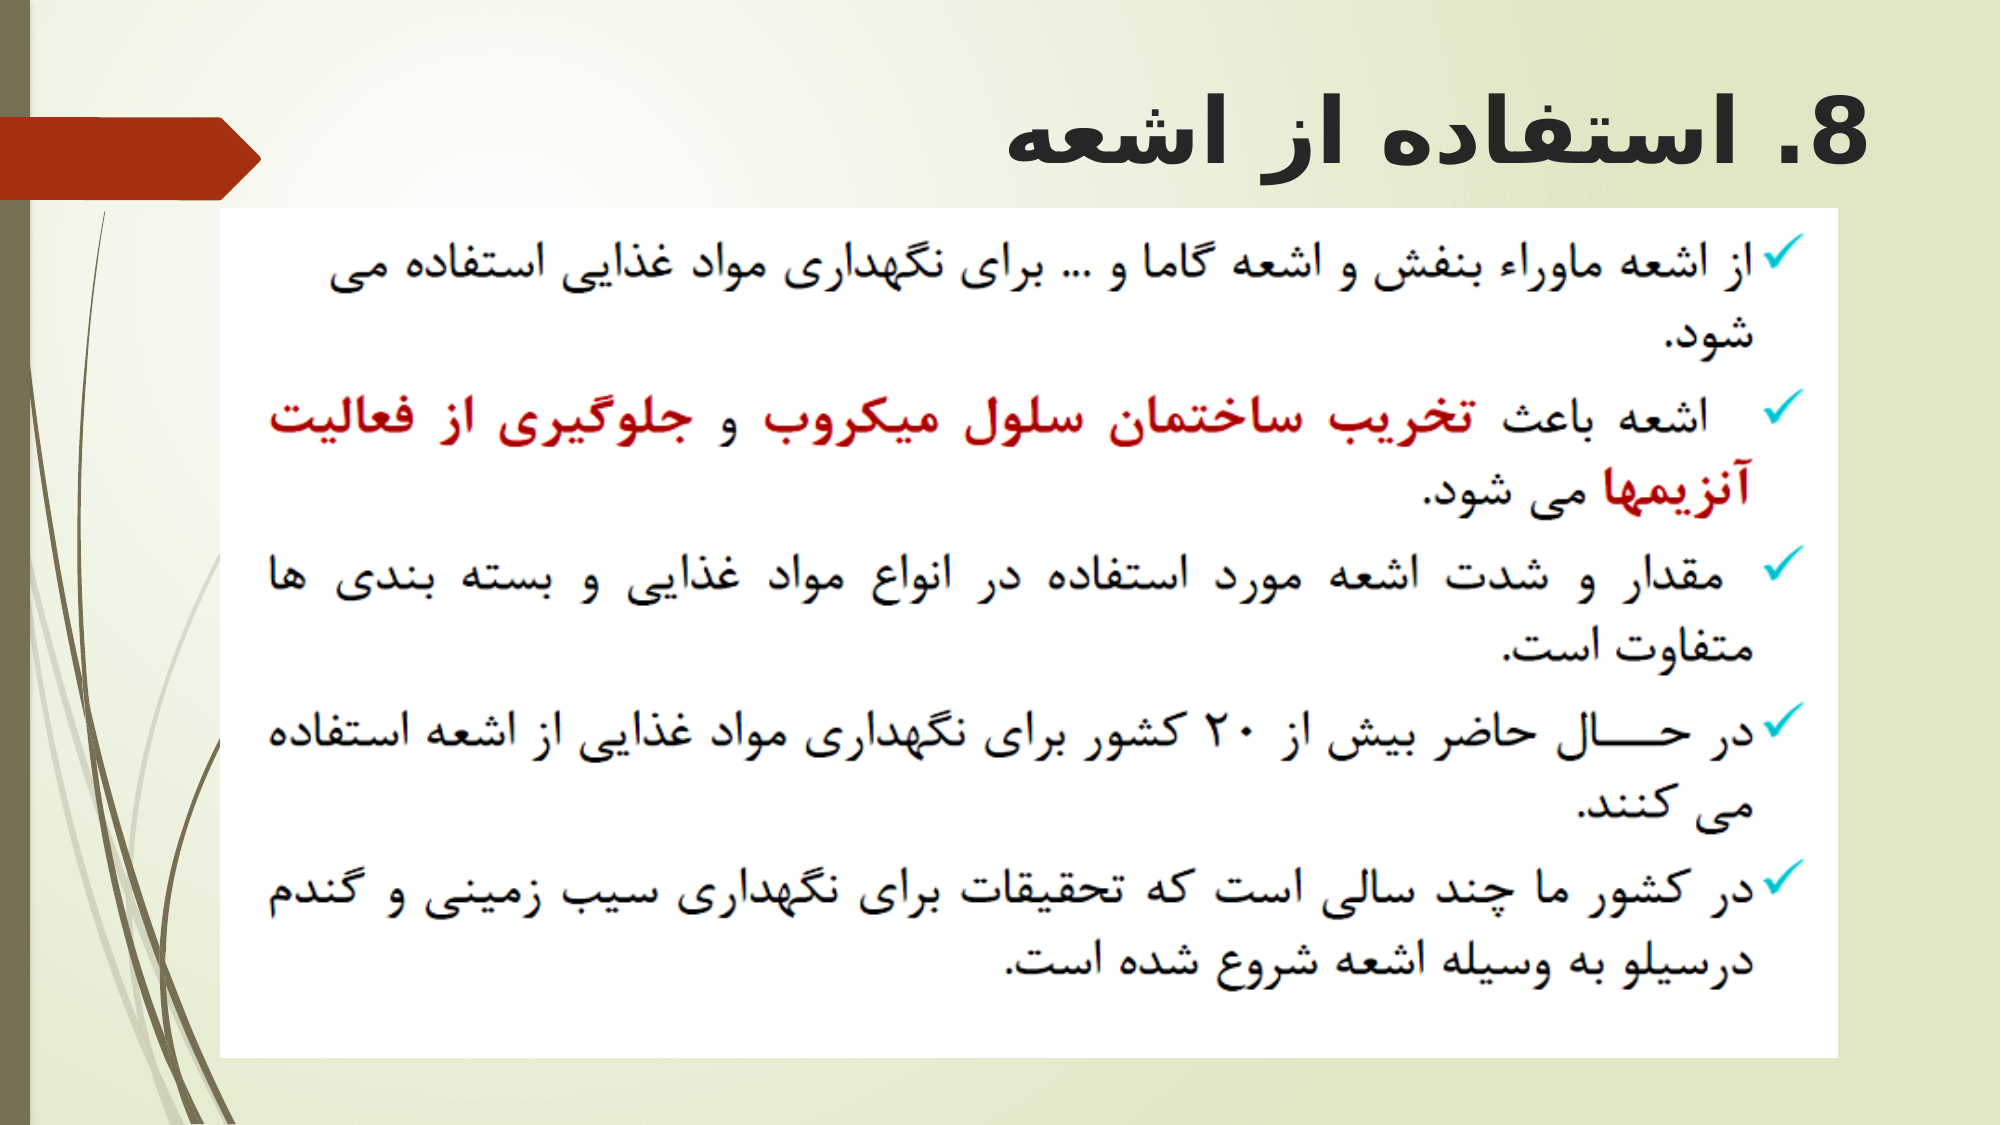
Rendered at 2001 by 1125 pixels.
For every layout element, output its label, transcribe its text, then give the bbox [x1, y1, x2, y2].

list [220, 208, 1839, 1058]
title 8. استفاده از اشعه [425, 63, 1888, 274]
